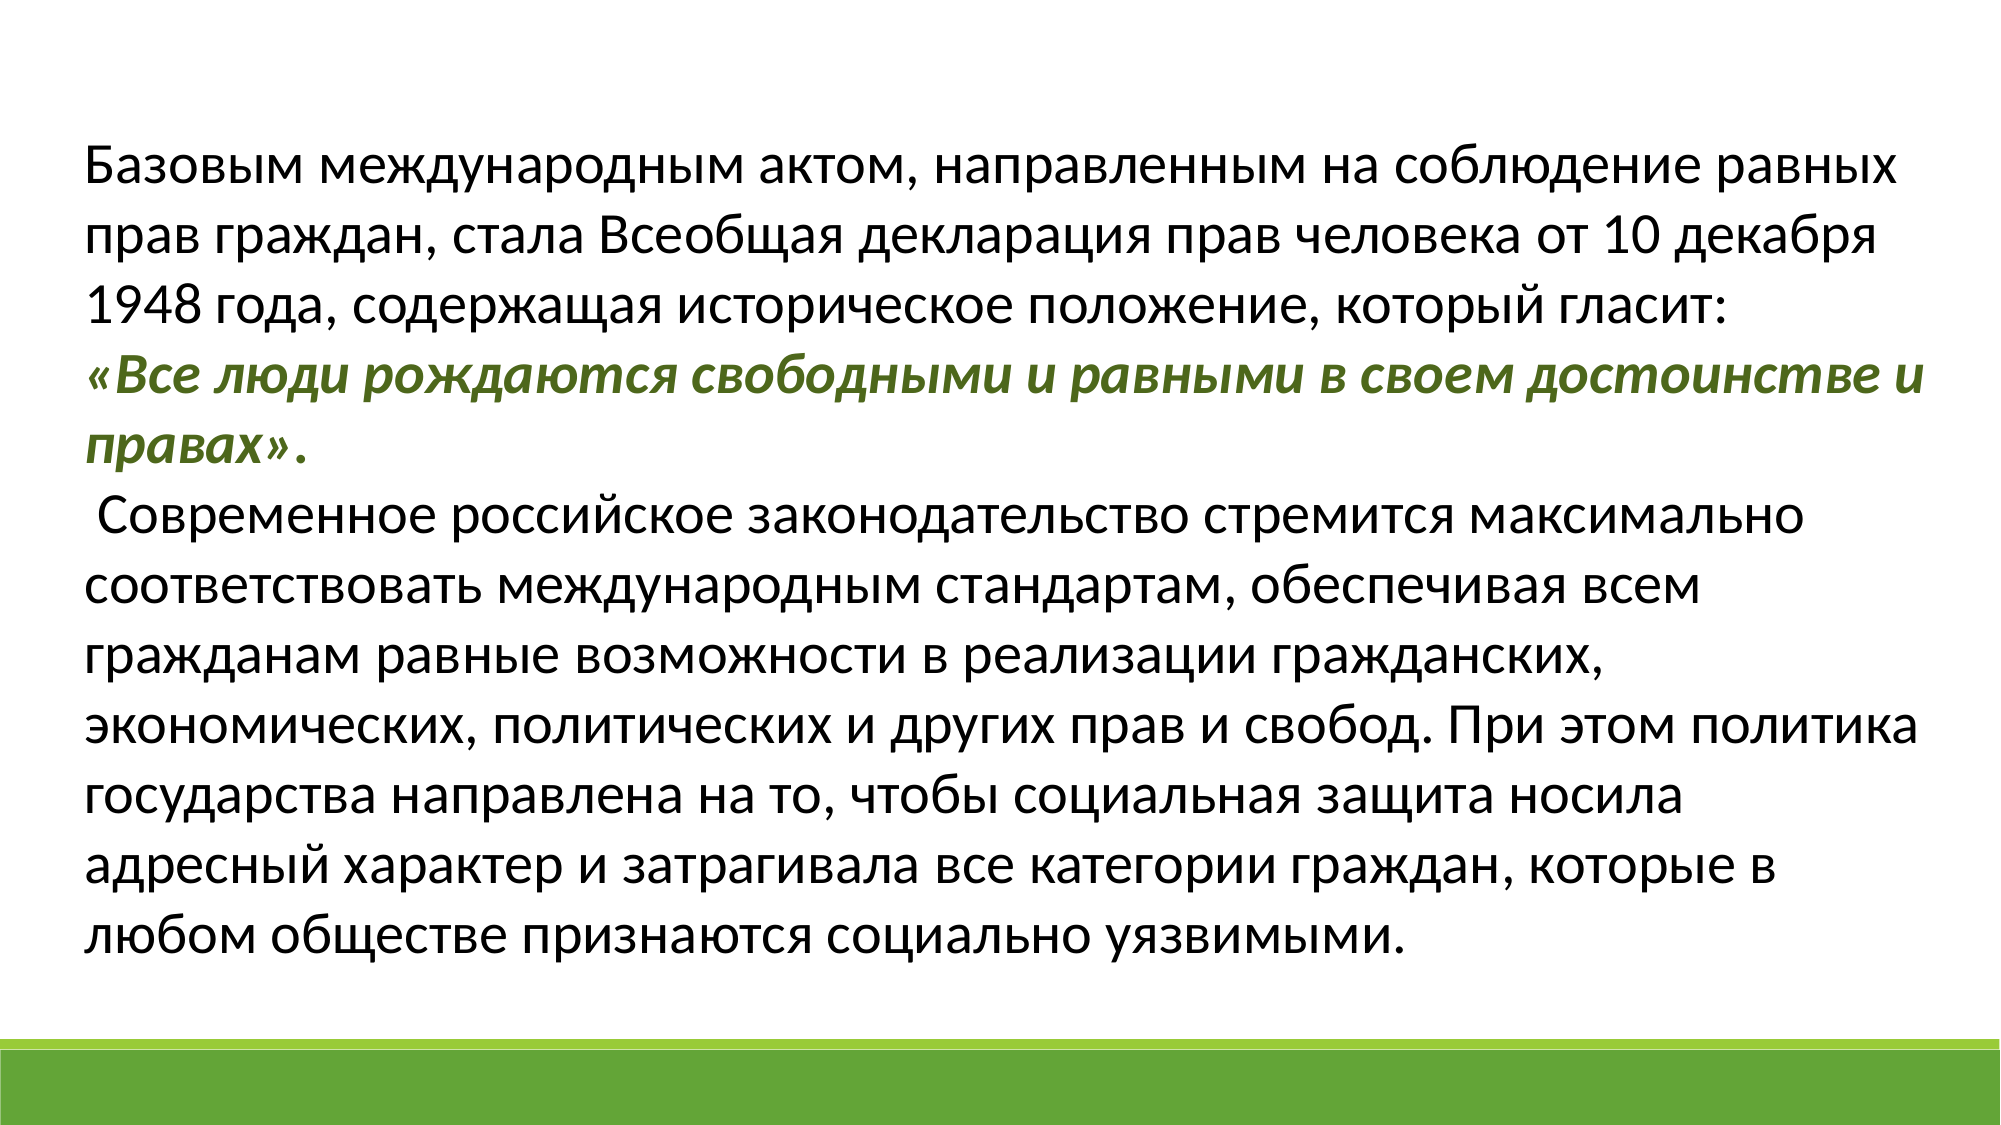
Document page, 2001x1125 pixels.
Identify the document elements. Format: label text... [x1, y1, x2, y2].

text_box Базовым международным актом, направленным на соблюдение равных прав граждан, стала Всеобщая декларация прав человека от 10 декабря 1948 года, содержащая историческое положение, который гласит: «Все люди рождаются свободными и равными в своем достоинстве и правах». Современное российское законодательство стремится максимально соответствовать международным стандартам, обеспечивая всем гражданам равные возможности в реализации гражданских, экономических, политических и других прав и свобод. При этом политика государства направлена на то, чтобы социальная защита носила адресный характер и затрагивала все категории граждан, которые в любом обществе признаются социально уязвимыми. [69, 118, 1947, 973]
